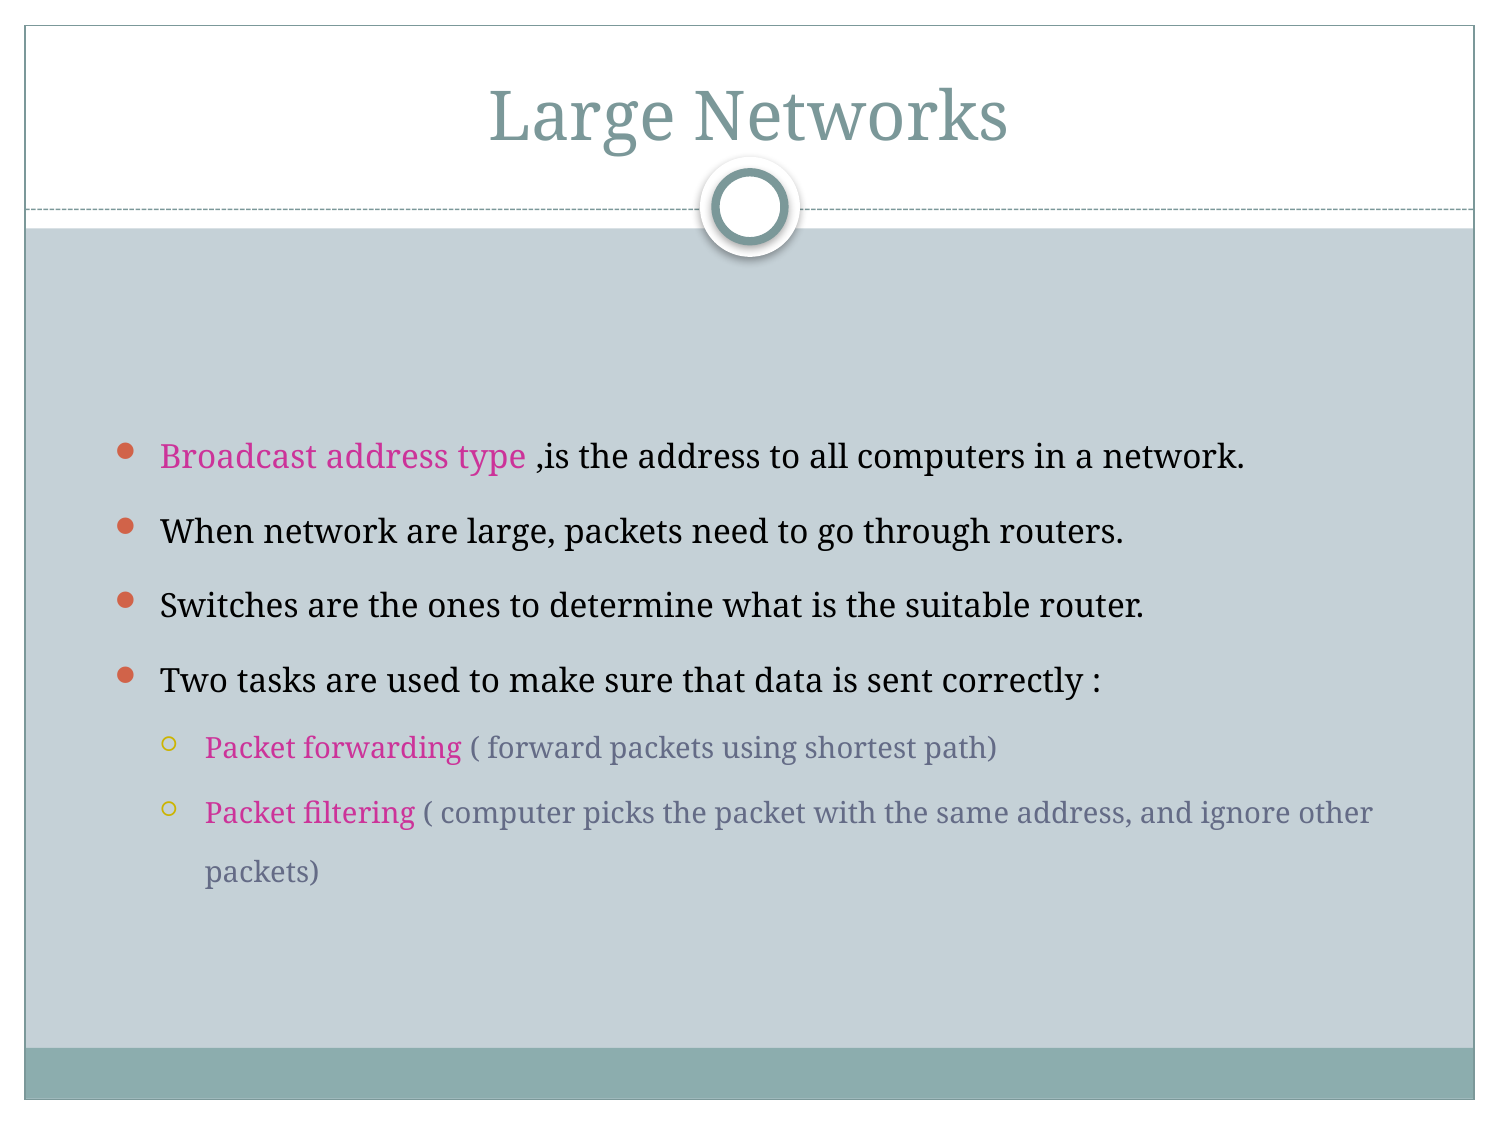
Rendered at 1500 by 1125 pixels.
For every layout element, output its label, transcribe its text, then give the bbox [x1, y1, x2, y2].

list Broadcast address type ,is the address to all computers in a network. When network are large, packets need to go through routers. Switches are the ones to determine what is the suitable router. Two tasks are used to make sure that data is sent correctly : Packet forwarding ( forward packets using shortest path) Packet filtering ( computer picks the packet with the same address, and ignore other packets) [99, 399, 1409, 980]
title Large Networks [49, 37, 1450, 162]
